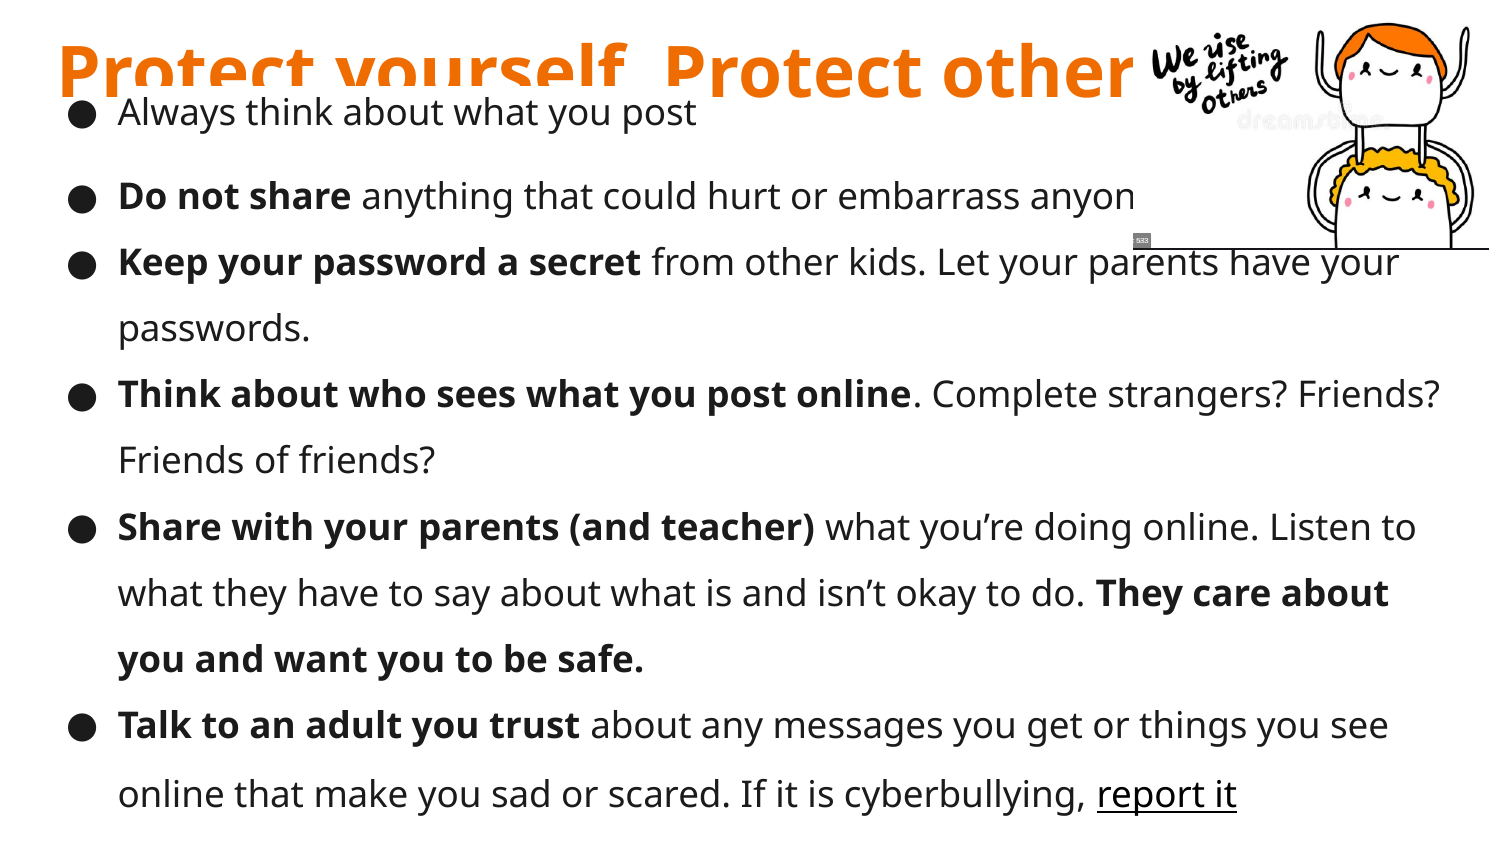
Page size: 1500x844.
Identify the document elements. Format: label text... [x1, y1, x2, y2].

picture [1133, 10, 1490, 250]
list Always think about what you post Do not share anything that could hurt or embarrass anyone. Keep your password a secret from other kids. Let your parents have your passwords. Think about who sees what you post online. Complete strangers? Friends? Friends of friends? Share with your parents (and teacher) what you’re doing online. Listen to what they have to say about what is and isn’t okay to do. They care about you and want you to be safe. Talk to an adult you trust about any messages you get or things you see online that make you sad or scared. If it is cyberbullying, report it [28, 11, 1459, 844]
